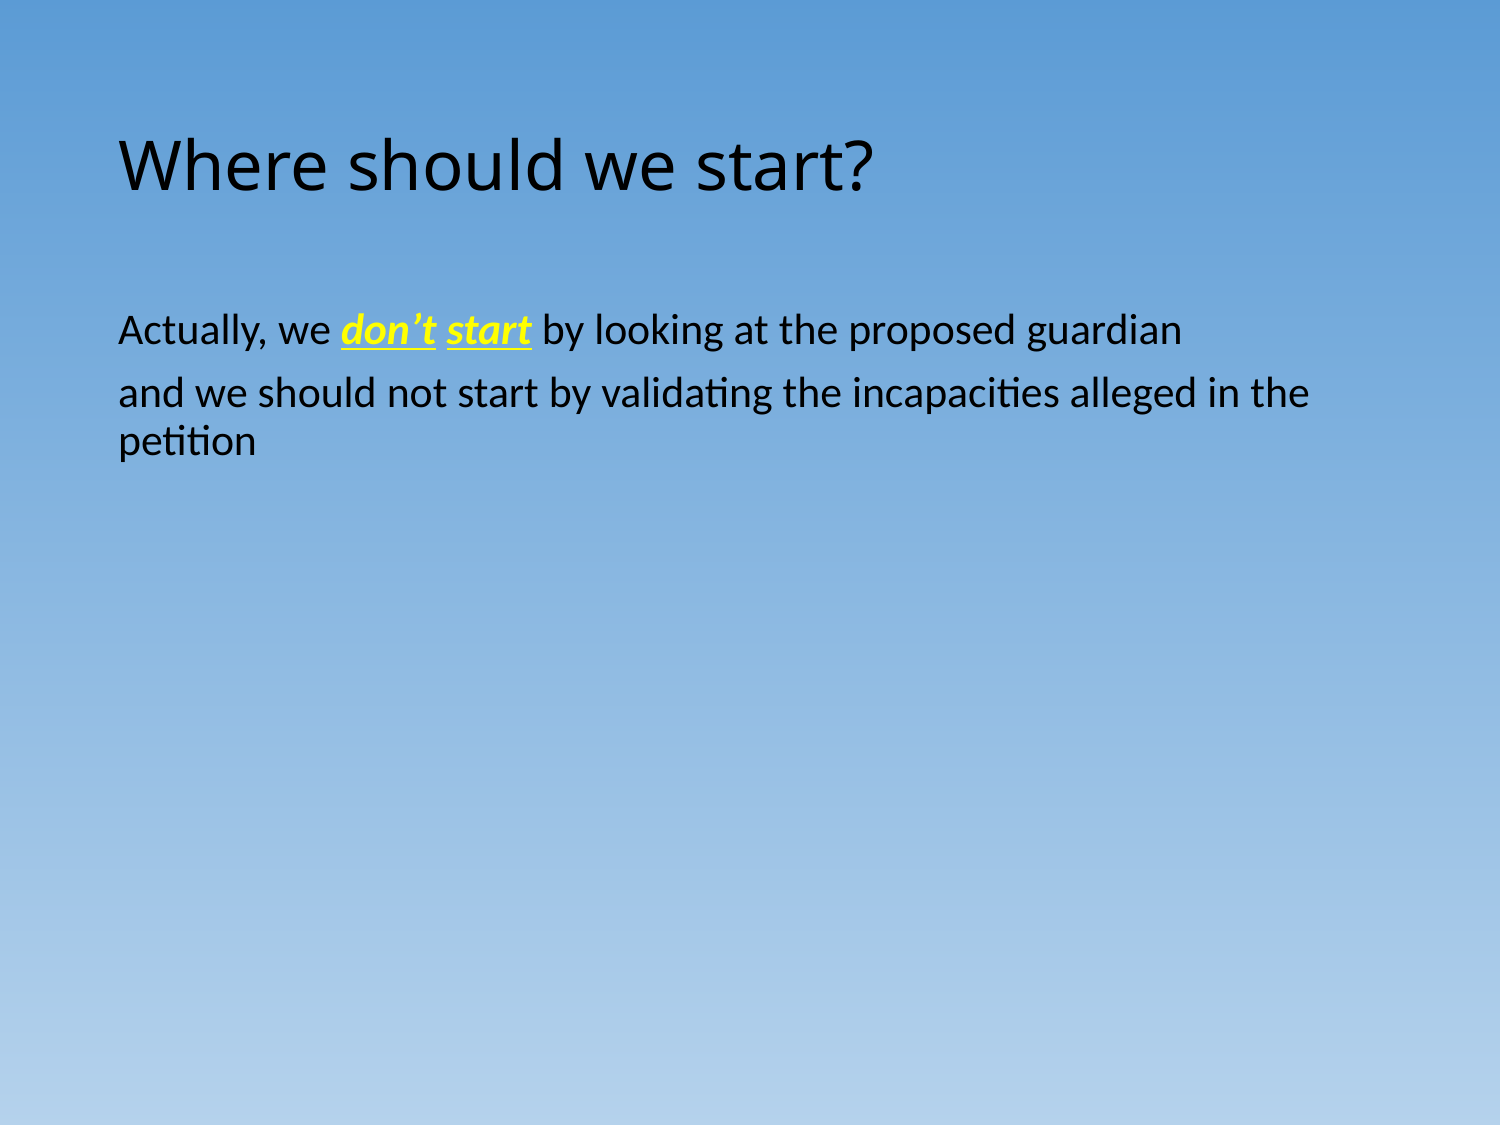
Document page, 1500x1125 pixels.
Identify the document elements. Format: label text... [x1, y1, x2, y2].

list Actually, we don’t start by looking at the proposed guardian and we should not start by validating the incapacities alleged in the petition [103, 299, 1397, 1014]
title Where should we start? [103, 59, 1397, 278]
